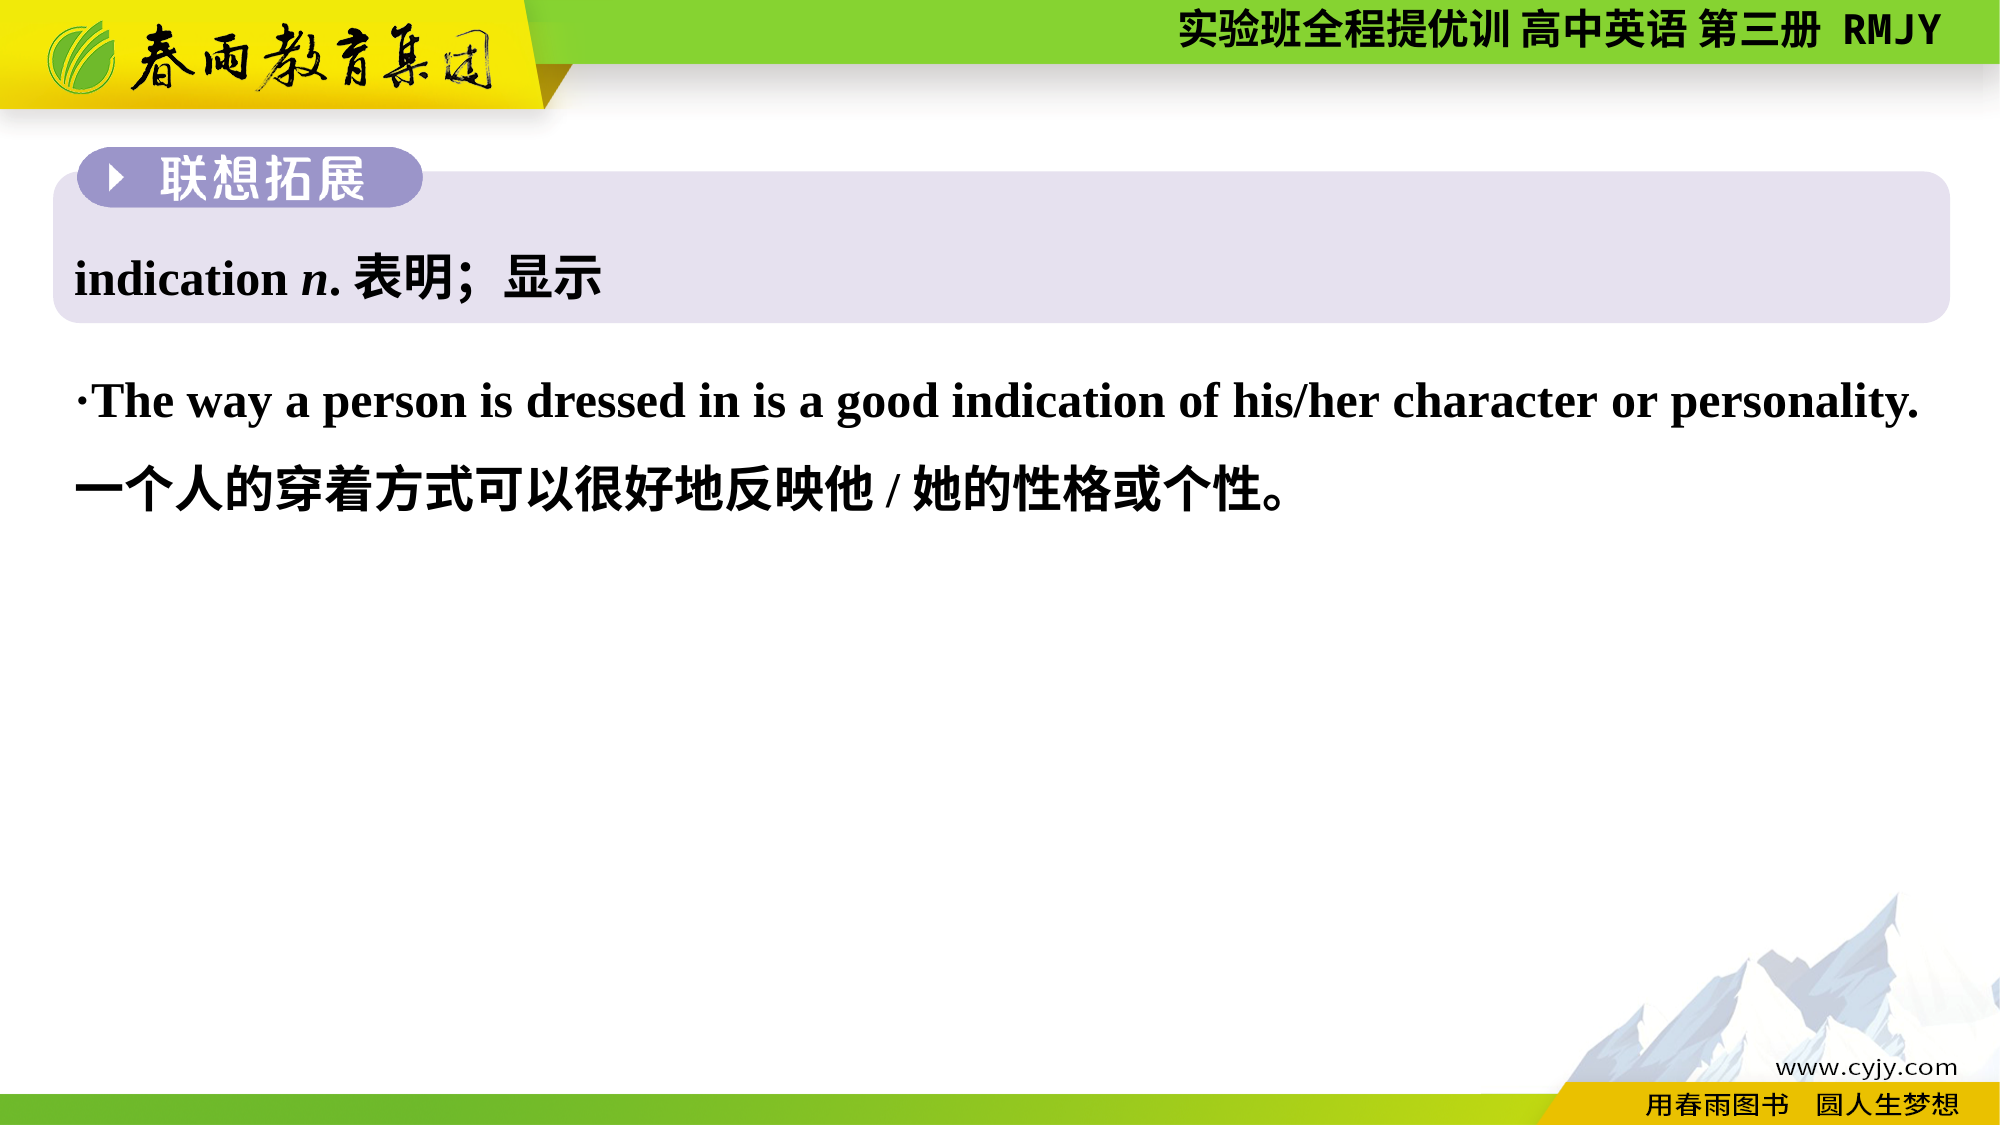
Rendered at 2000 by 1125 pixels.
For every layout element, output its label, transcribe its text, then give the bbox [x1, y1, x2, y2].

picture [0, 0, 2000, 1125]
list indication n.表明；显示 [59, 208, 1944, 303]
text_box [54, 172, 1949, 322]
text_box ·The way a person is dressed in is a good indication of his/her character or personality.一个人的穿着方式可以很好地反映他/她的性格或个性。 [59, 329, 1944, 525]
